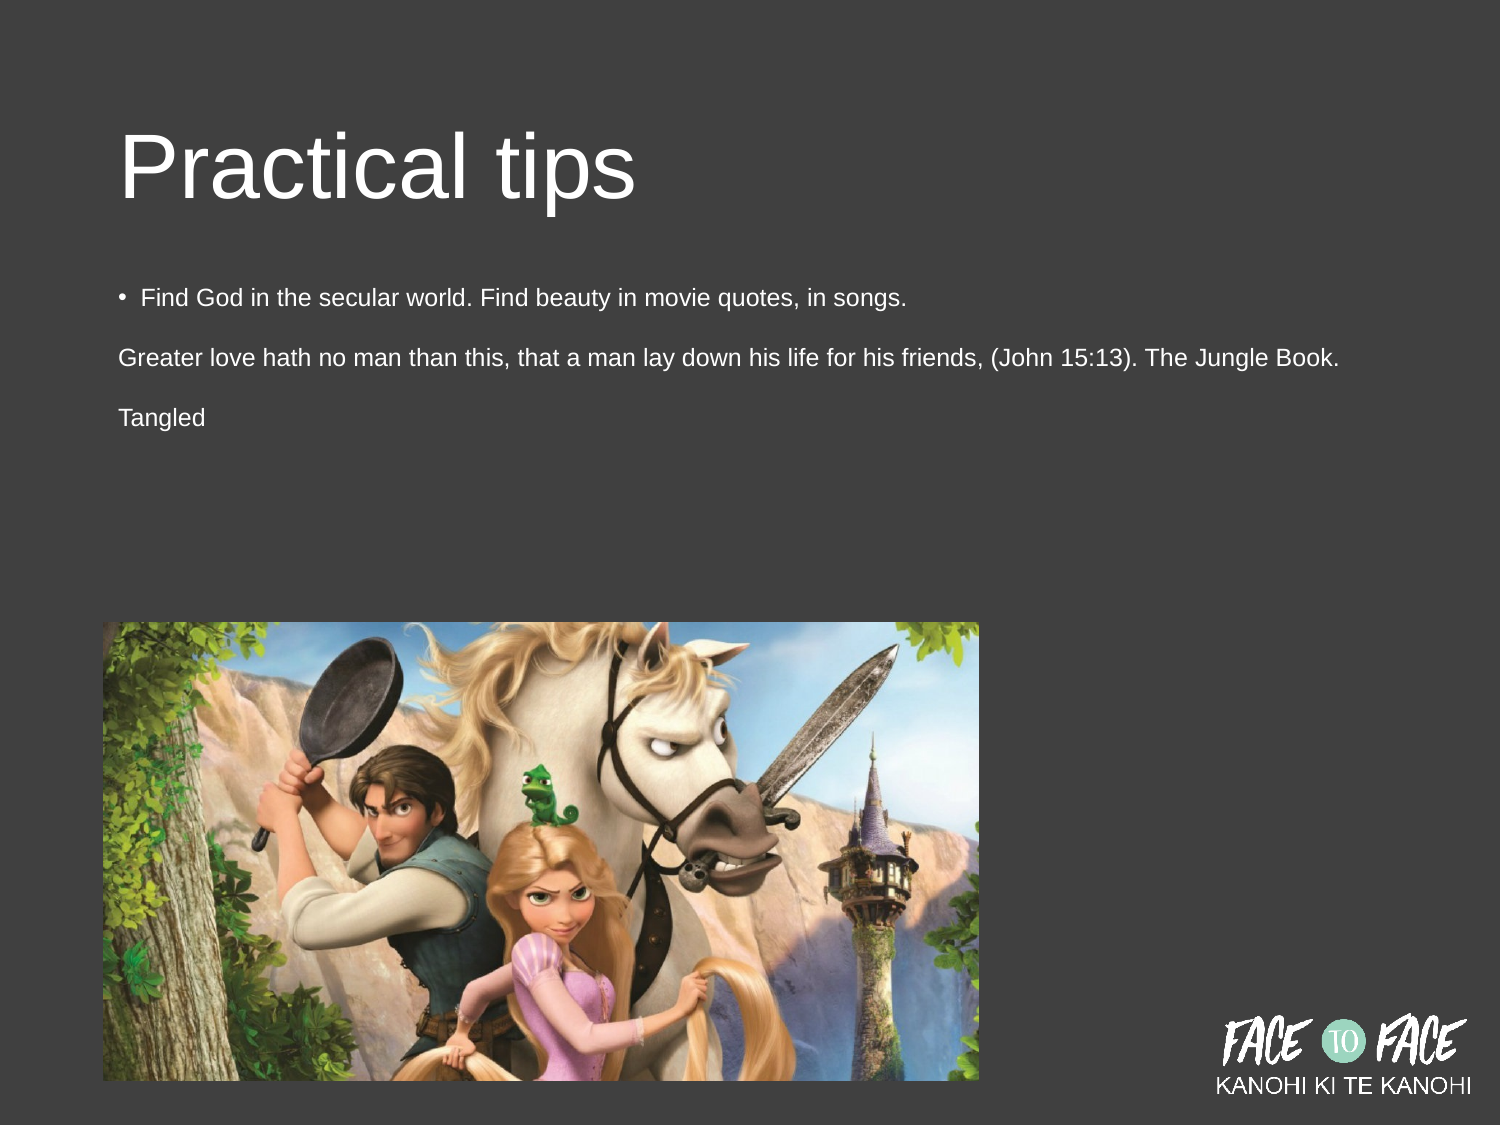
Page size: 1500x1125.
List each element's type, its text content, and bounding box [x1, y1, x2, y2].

picture [1215, 1013, 1472, 1101]
picture [103, 622, 979, 1081]
title Practical tips [103, 59, 1397, 277]
list Find God in the secular world. Find beauty in movie quotes, in songs. Greater love hath no man than this, that a man lay down his life for his friends, (John 15:13). The Jungle Book. Tangled [103, 277, 1397, 457]
